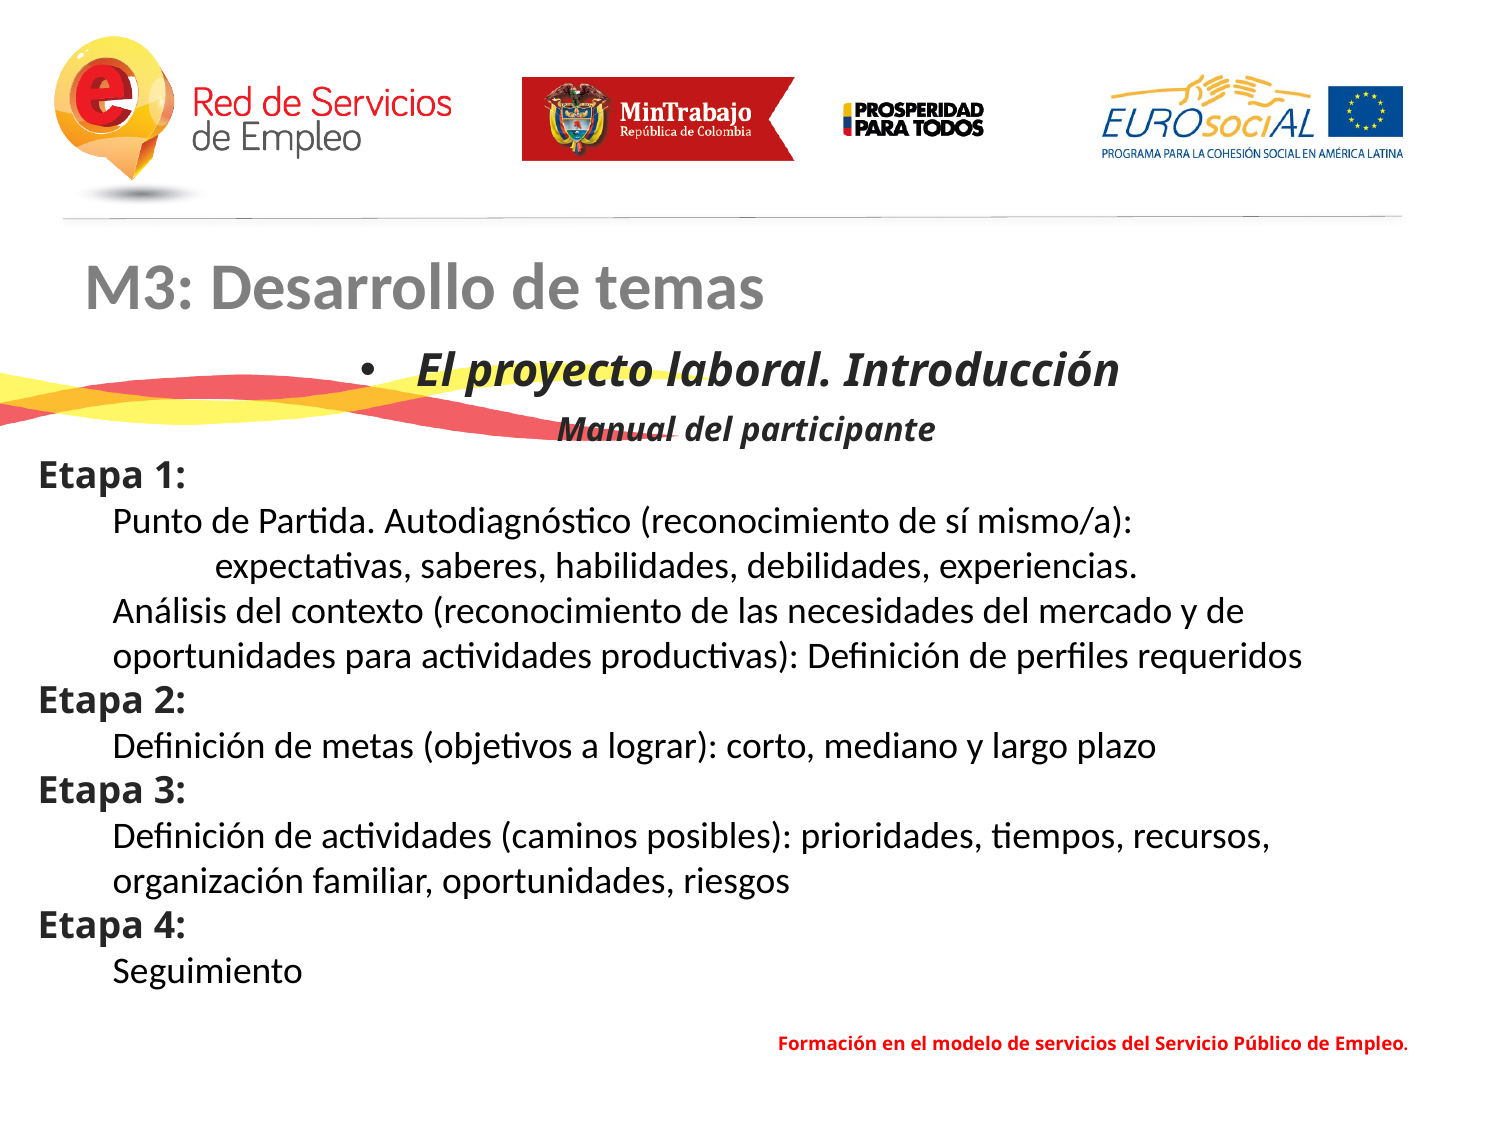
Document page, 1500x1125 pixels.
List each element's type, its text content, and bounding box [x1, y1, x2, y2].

title Formación en el modelo de servicios del Servicio Público de Empleo. [720, 999, 1471, 1088]
picture [0, 358, 721, 441]
text_box M3: Desarrollo de temas [70, 235, 1202, 330]
picture [54, 35, 452, 205]
text_box El proyecto laboral. Introducción Manual del participante Etapa 1: Punto de Partida. Autodiagnóstico (reconocimiento de sí mismo/a): expectativas, saberes, habilidades, debilidades, experiencias. Análisis del contexto (reconocimiento de las necesidades del mercado y de oportunidades para actividades productivas): Definición de perfiles requeridos Etapa 2: Definición de metas (objetivos a lograr): corto, mediano y largo plazo Etapa 3: Definición de actividades (caminos posibles): prioridades, tiempos, recursos, organización familiar, oportunidades, riesgos Etapa 4: Seguimiento [23, 333, 1458, 999]
picture [1102, 74, 1403, 158]
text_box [62, 215, 1403, 220]
picture [521, 77, 987, 162]
